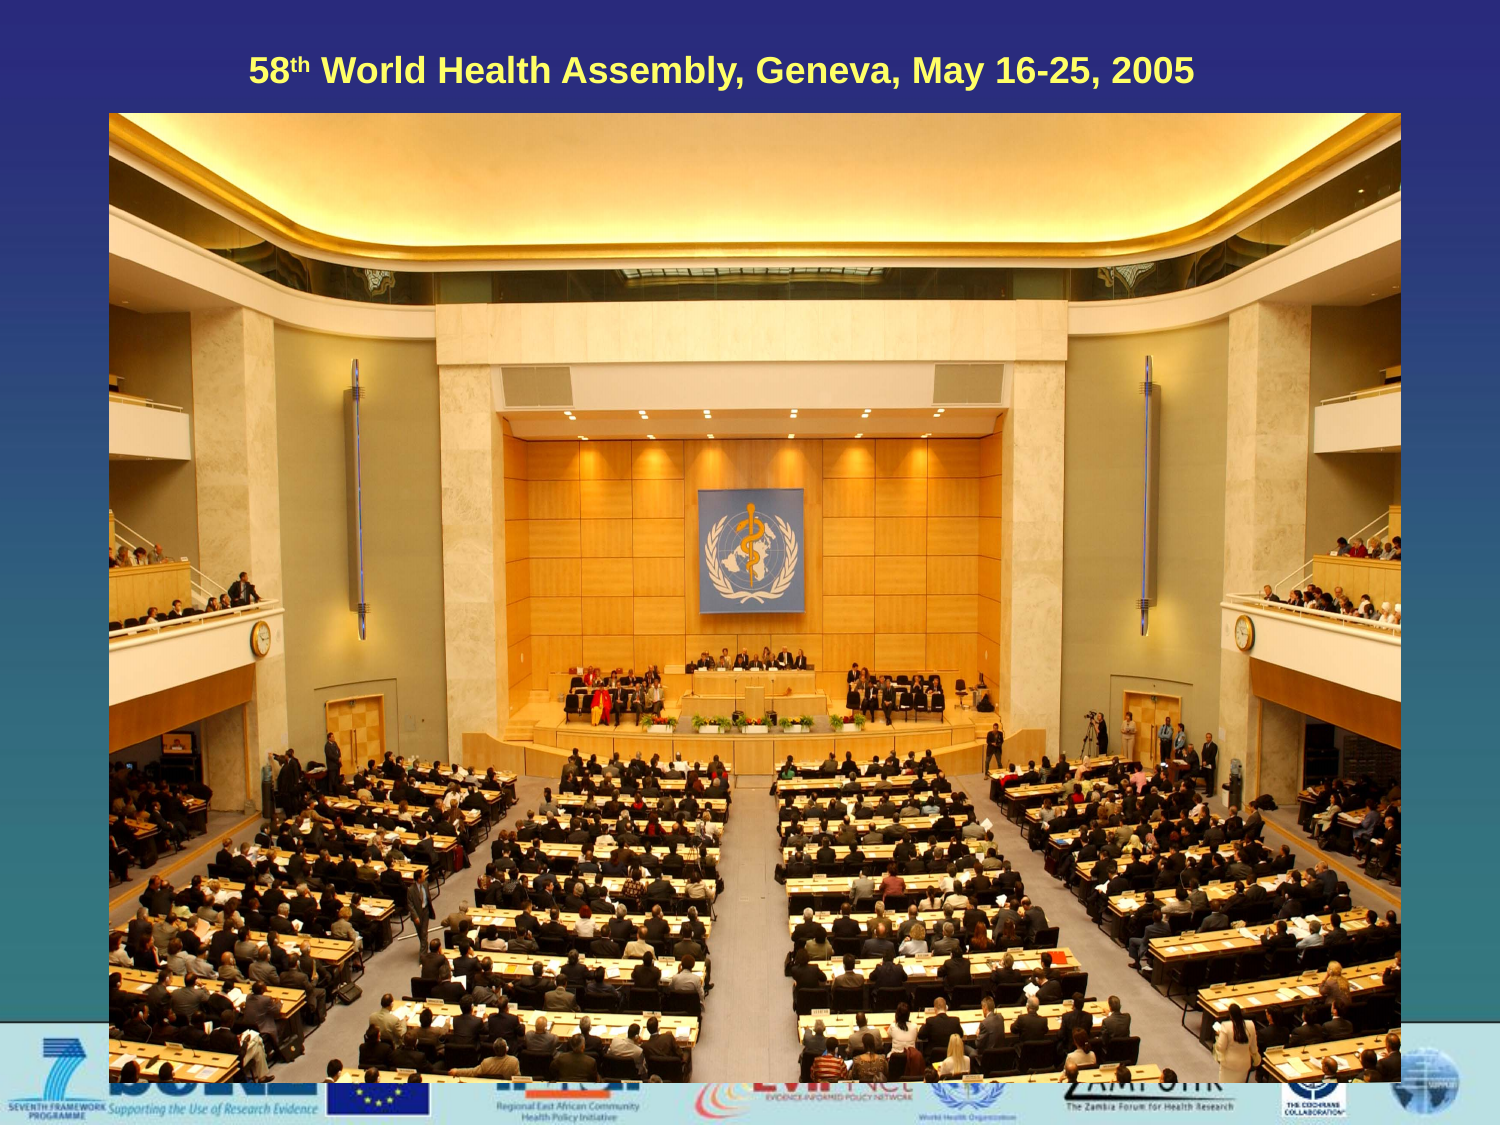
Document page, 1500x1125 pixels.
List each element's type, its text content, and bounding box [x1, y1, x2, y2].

picture [0, 0, 1500, 1125]
text_box 58th World Health Assembly, Geneva, May 16-25, 2005 [233, 38, 1210, 99]
